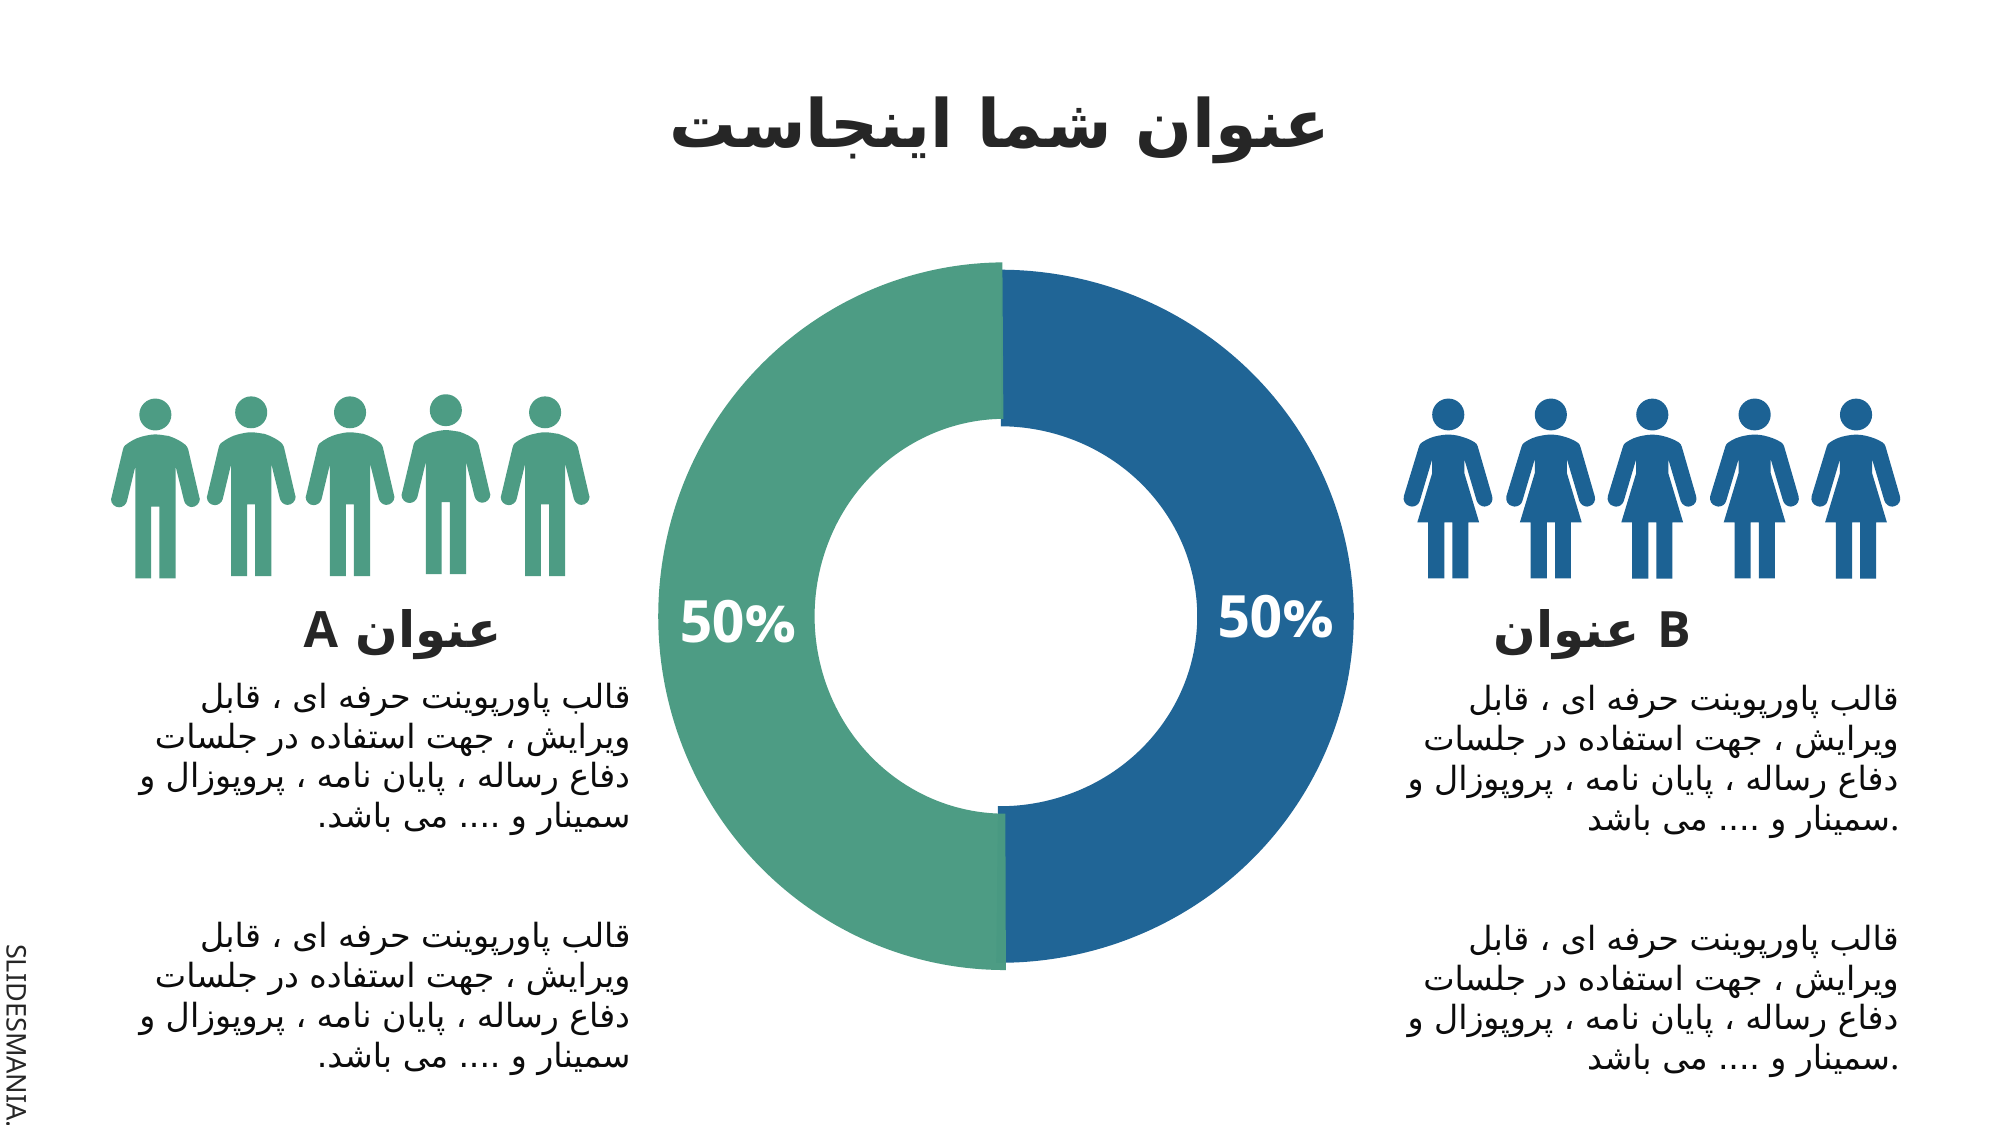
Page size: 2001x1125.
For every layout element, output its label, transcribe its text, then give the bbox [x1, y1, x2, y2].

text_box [401, 393, 491, 575]
text_box قالب پاورپوينت حرفه ای ، قابل ویرایش ، جهت استفاده در جلسات دفاع رساله ، پایان نامه ، پروپوزال و سمینار و .... می باشد. قالب پاورپوينت حرفه ای ، قابل ویرایش ، جهت استفاده در جلسات دفاع رساله ، پایان نامه ، پروپوزال و سمینار و .... می باشد. [88, 667, 640, 925]
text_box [1505, 398, 1597, 579]
text_box قالب پاورپوينت حرفه ای ، قابل ویرایش ، جهت استفاده در جلسات دفاع رساله ، پایان نامه ، پروپوزال و سمینار و .... می باشد. قالب پاورپوينت حرفه ای ، قابل ویرایش ، جهت استفاده در جلسات دفاع رساله ، پایان نامه ، پروپوزال و سمینار و .... می باشد. [1365, 669, 1915, 928]
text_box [645, 269, 1359, 963]
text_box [1402, 398, 1494, 579]
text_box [1708, 398, 1801, 579]
text_box عنوان A [219, 590, 586, 666]
text_box عنوان شما اینجاست [491, 73, 1509, 170]
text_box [305, 396, 395, 577]
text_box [1606, 398, 1698, 579]
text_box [206, 396, 296, 577]
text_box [110, 398, 201, 579]
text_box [1810, 398, 1902, 579]
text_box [500, 396, 590, 577]
text_box عنوان B [1408, 590, 1776, 666]
